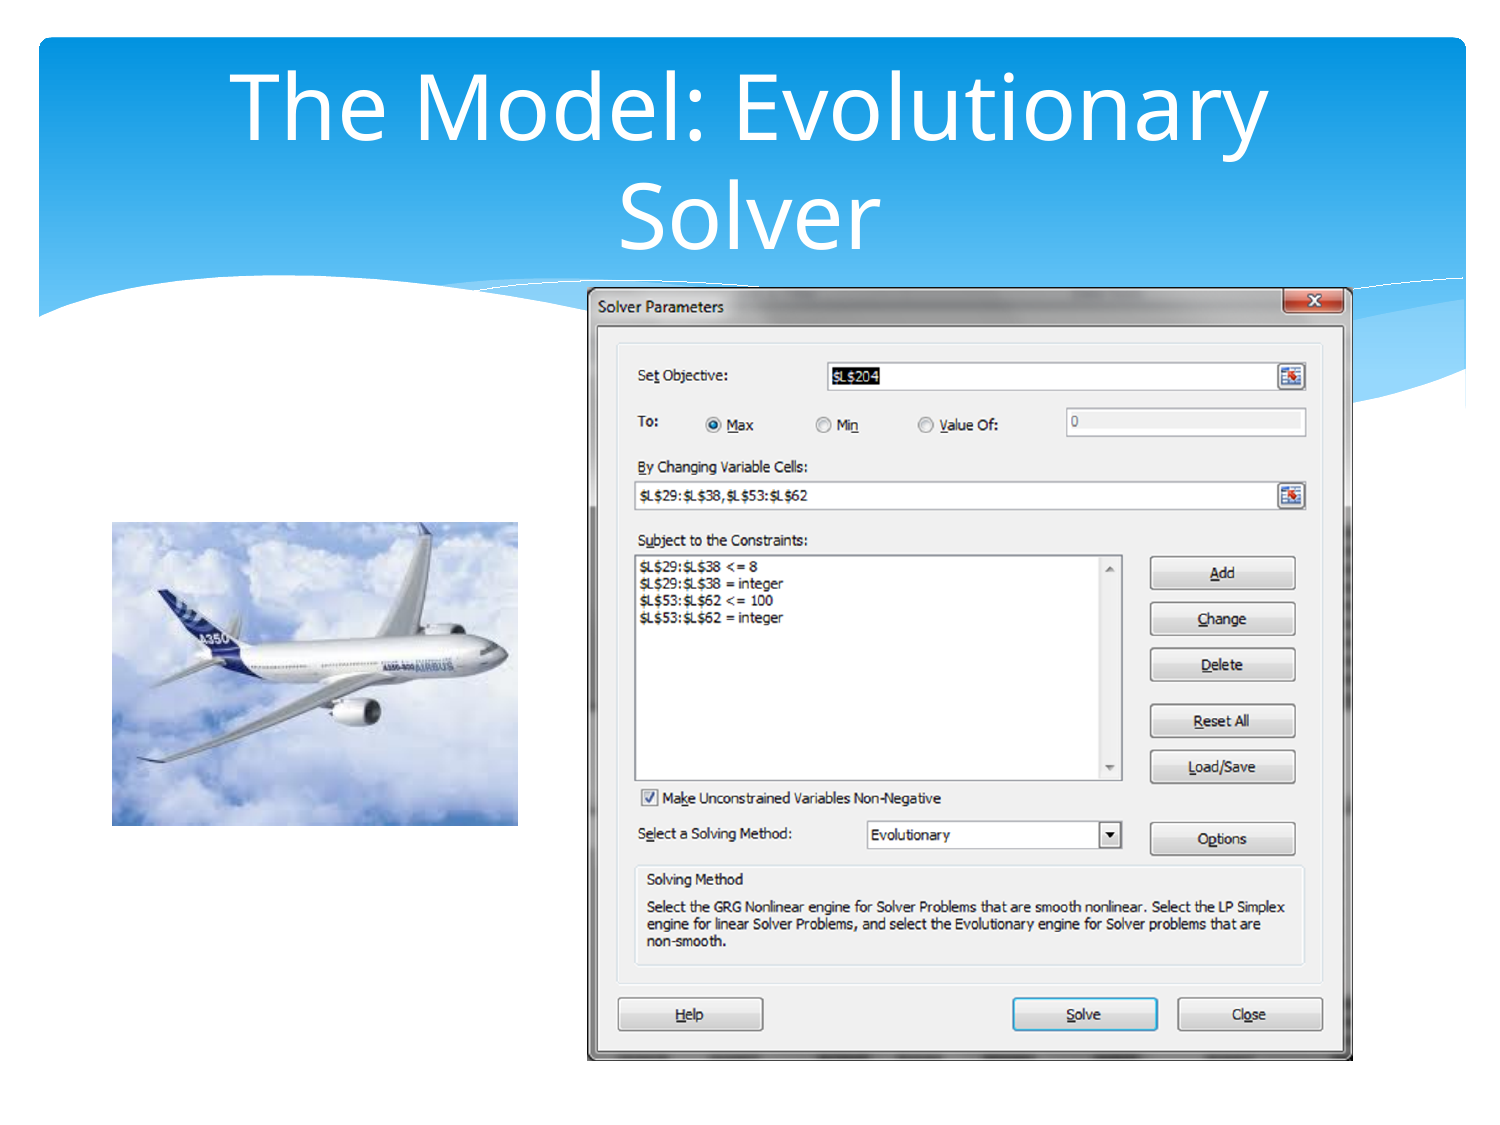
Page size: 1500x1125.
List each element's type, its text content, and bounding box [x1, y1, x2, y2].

picture [112, 522, 518, 826]
title The Model: Evolutionary Solver [75, 55, 1425, 261]
picture [587, 287, 1353, 1061]
